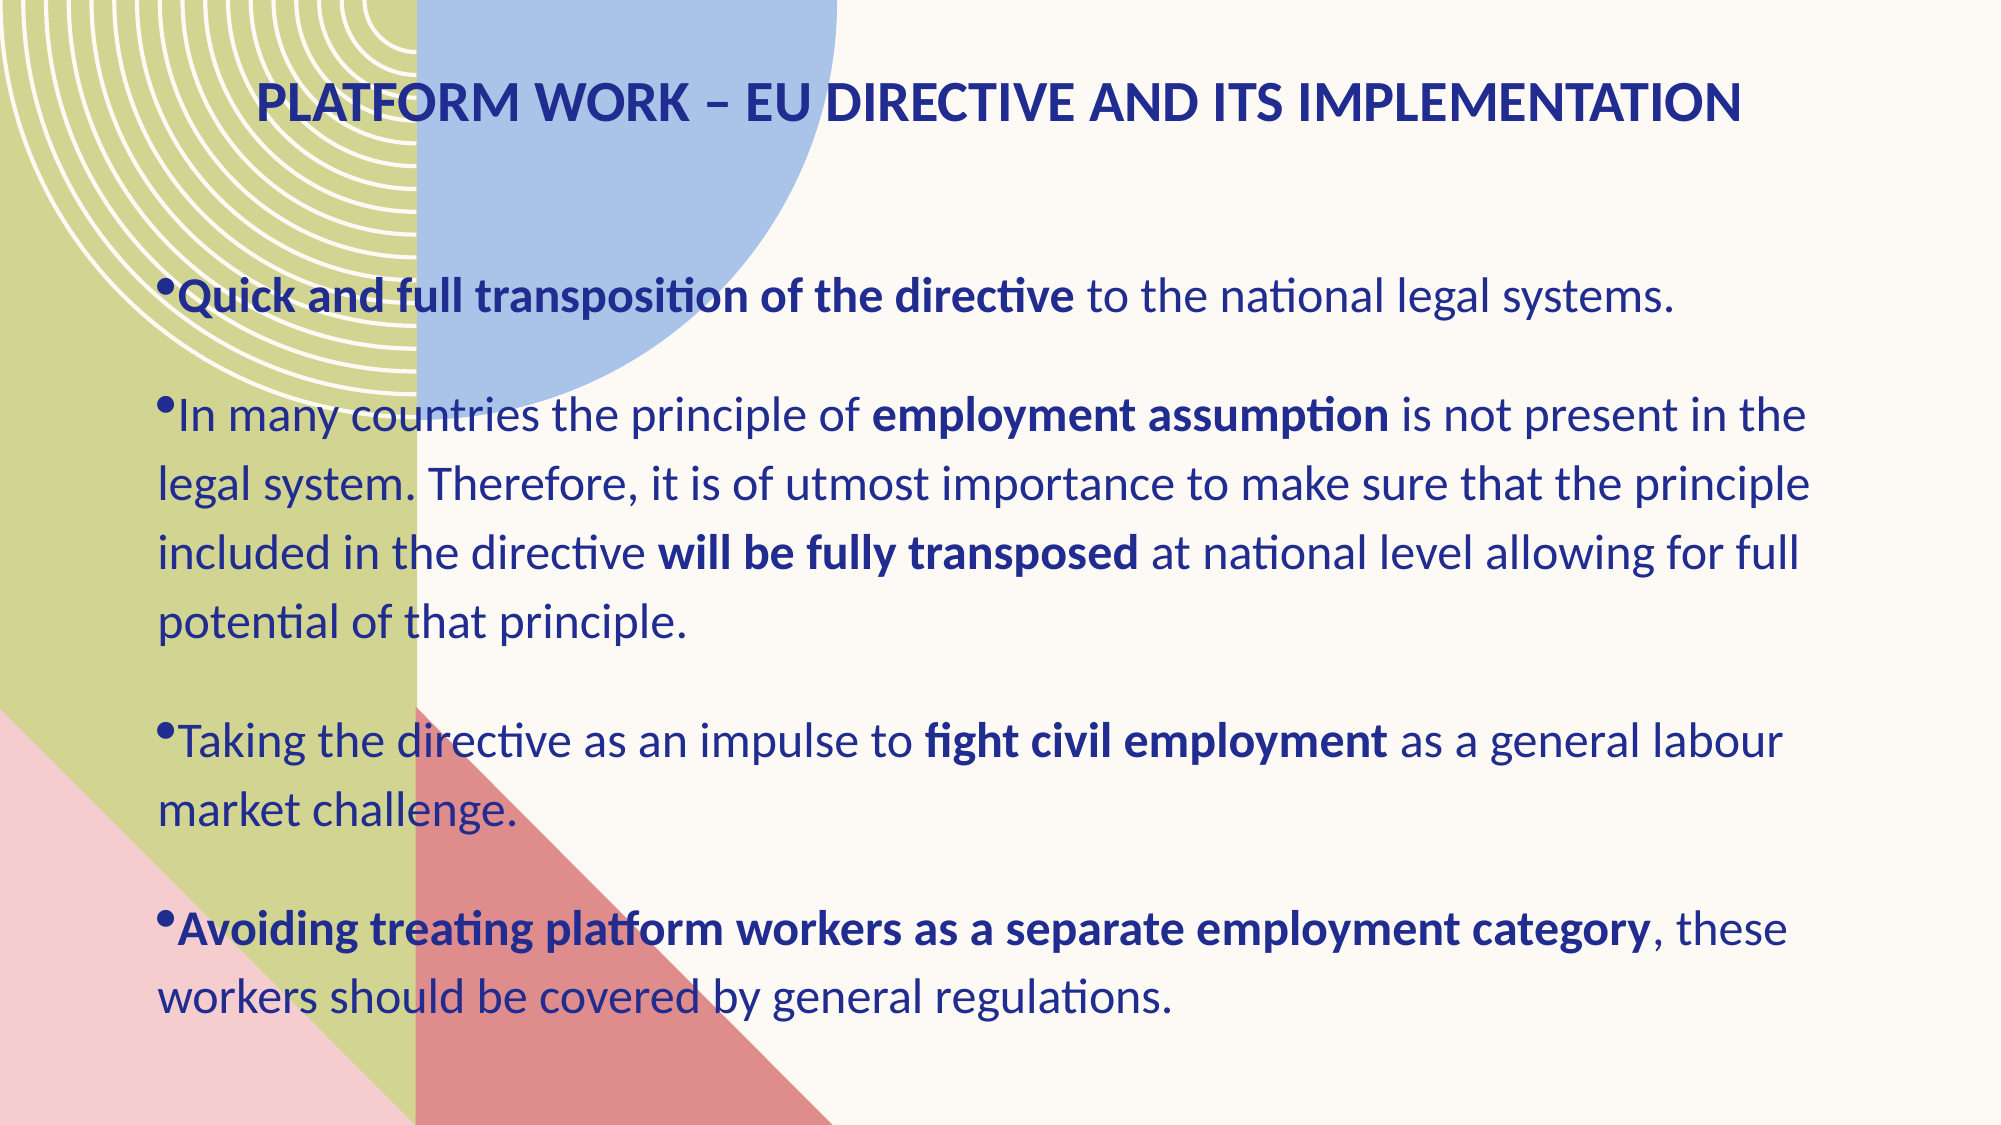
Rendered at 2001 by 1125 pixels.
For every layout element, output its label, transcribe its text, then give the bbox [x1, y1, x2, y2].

title Platform work – EU directive and its implementation [38, 63, 1962, 160]
text_box Quick and full transposition of the directive to the national legal systems. In many countries the principle of employment assumption is not present in the legal system. Therefore, it is of utmost importance to make sure that the principle included in the directive will be fully transposed at national level allowing for full potential of that principle. Taking the directive as an impulse to fight civil employment as a general labour market challenge. Avoiding treating platform workers as a separate employment category, these workers should be covered by general regulations. [142, 245, 1913, 1032]
